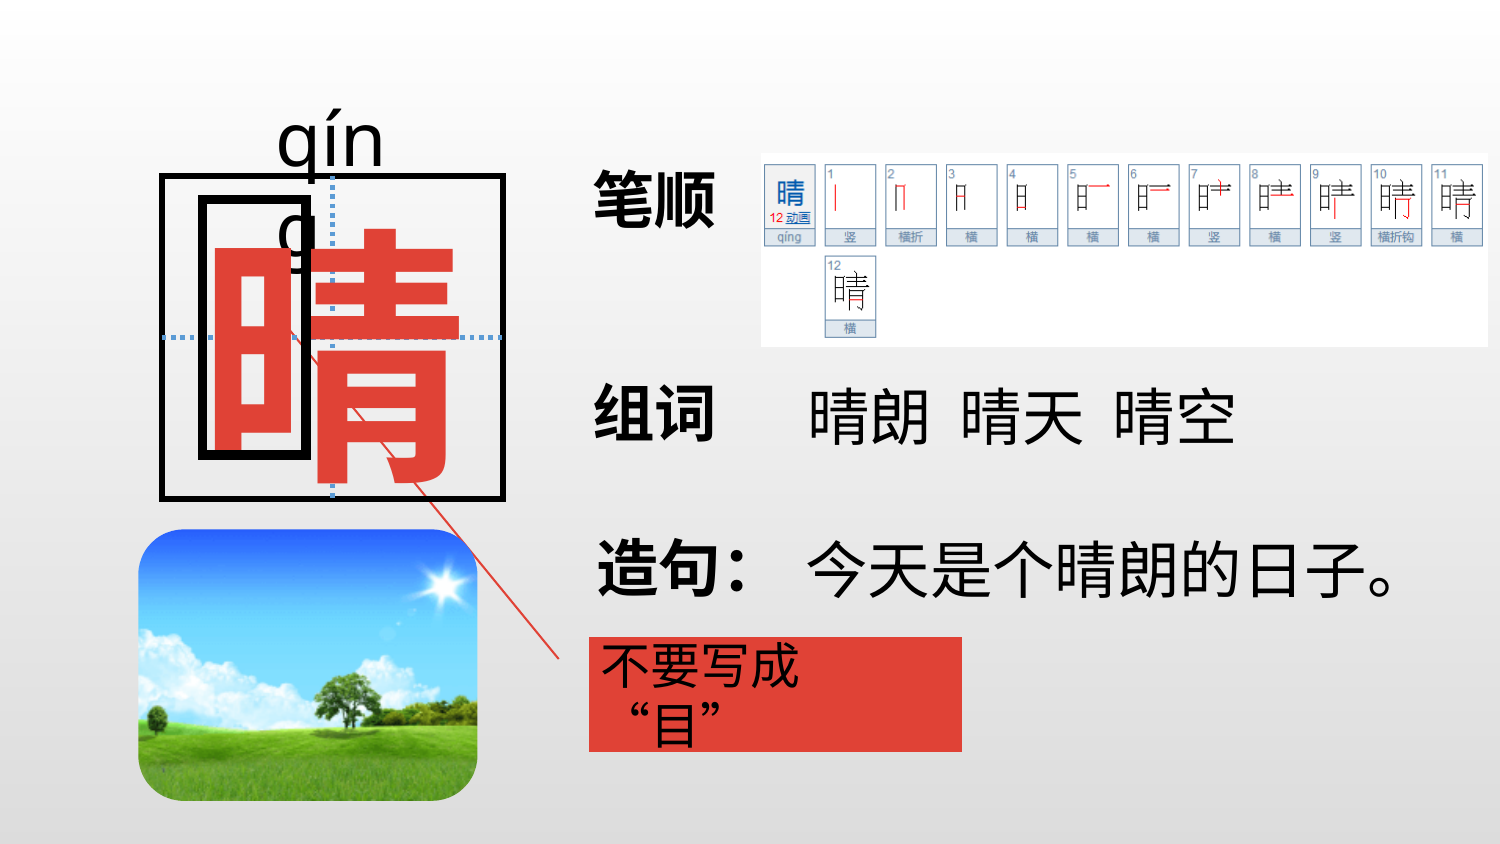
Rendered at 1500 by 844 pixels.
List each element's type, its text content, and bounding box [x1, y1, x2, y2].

text_box 晴 [185, 183, 593, 520]
text_box 造句： [585, 523, 813, 610]
picture [761, 153, 1488, 347]
text_box qíng [264, 85, 421, 173]
text_box 今天是个晴朗的日子。 [793, 525, 1439, 612]
text_box 不要写成“目” [589, 637, 962, 752]
text_box 晴朗 晴天 晴空 [795, 372, 1379, 459]
picture [138, 529, 478, 801]
text_box 组词 [593, 367, 737, 455]
text_box 不要写成“目” [478, 558, 560, 660]
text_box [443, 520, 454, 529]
text_box 笔顺 [581, 155, 737, 242]
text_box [161, 175, 503, 499]
